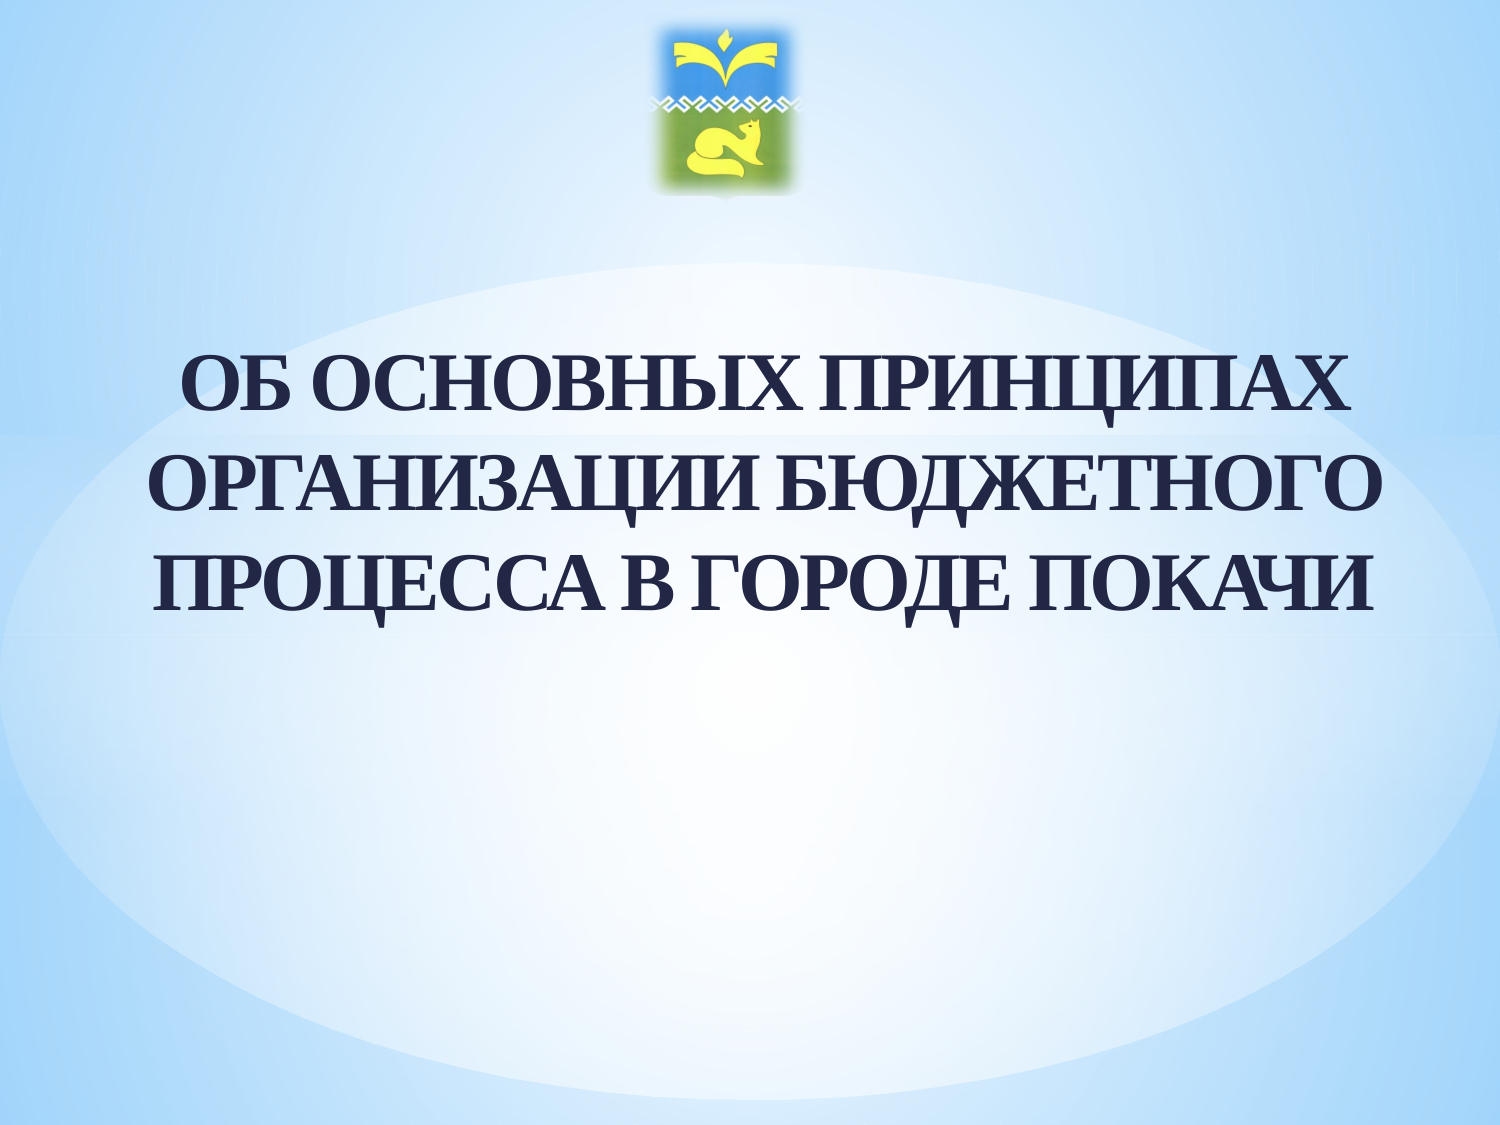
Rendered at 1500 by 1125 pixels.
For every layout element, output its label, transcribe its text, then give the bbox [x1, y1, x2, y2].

title ОБ ОСНОВНЫХ ПРИНЦИПАХ ОРГАНИЗАЦИИ БЮДЖЕТНОГО ПРОЦЕССА В ГОРОДЕ ПОКАЧИ [128, 219, 1400, 926]
picture [643, 12, 808, 207]
